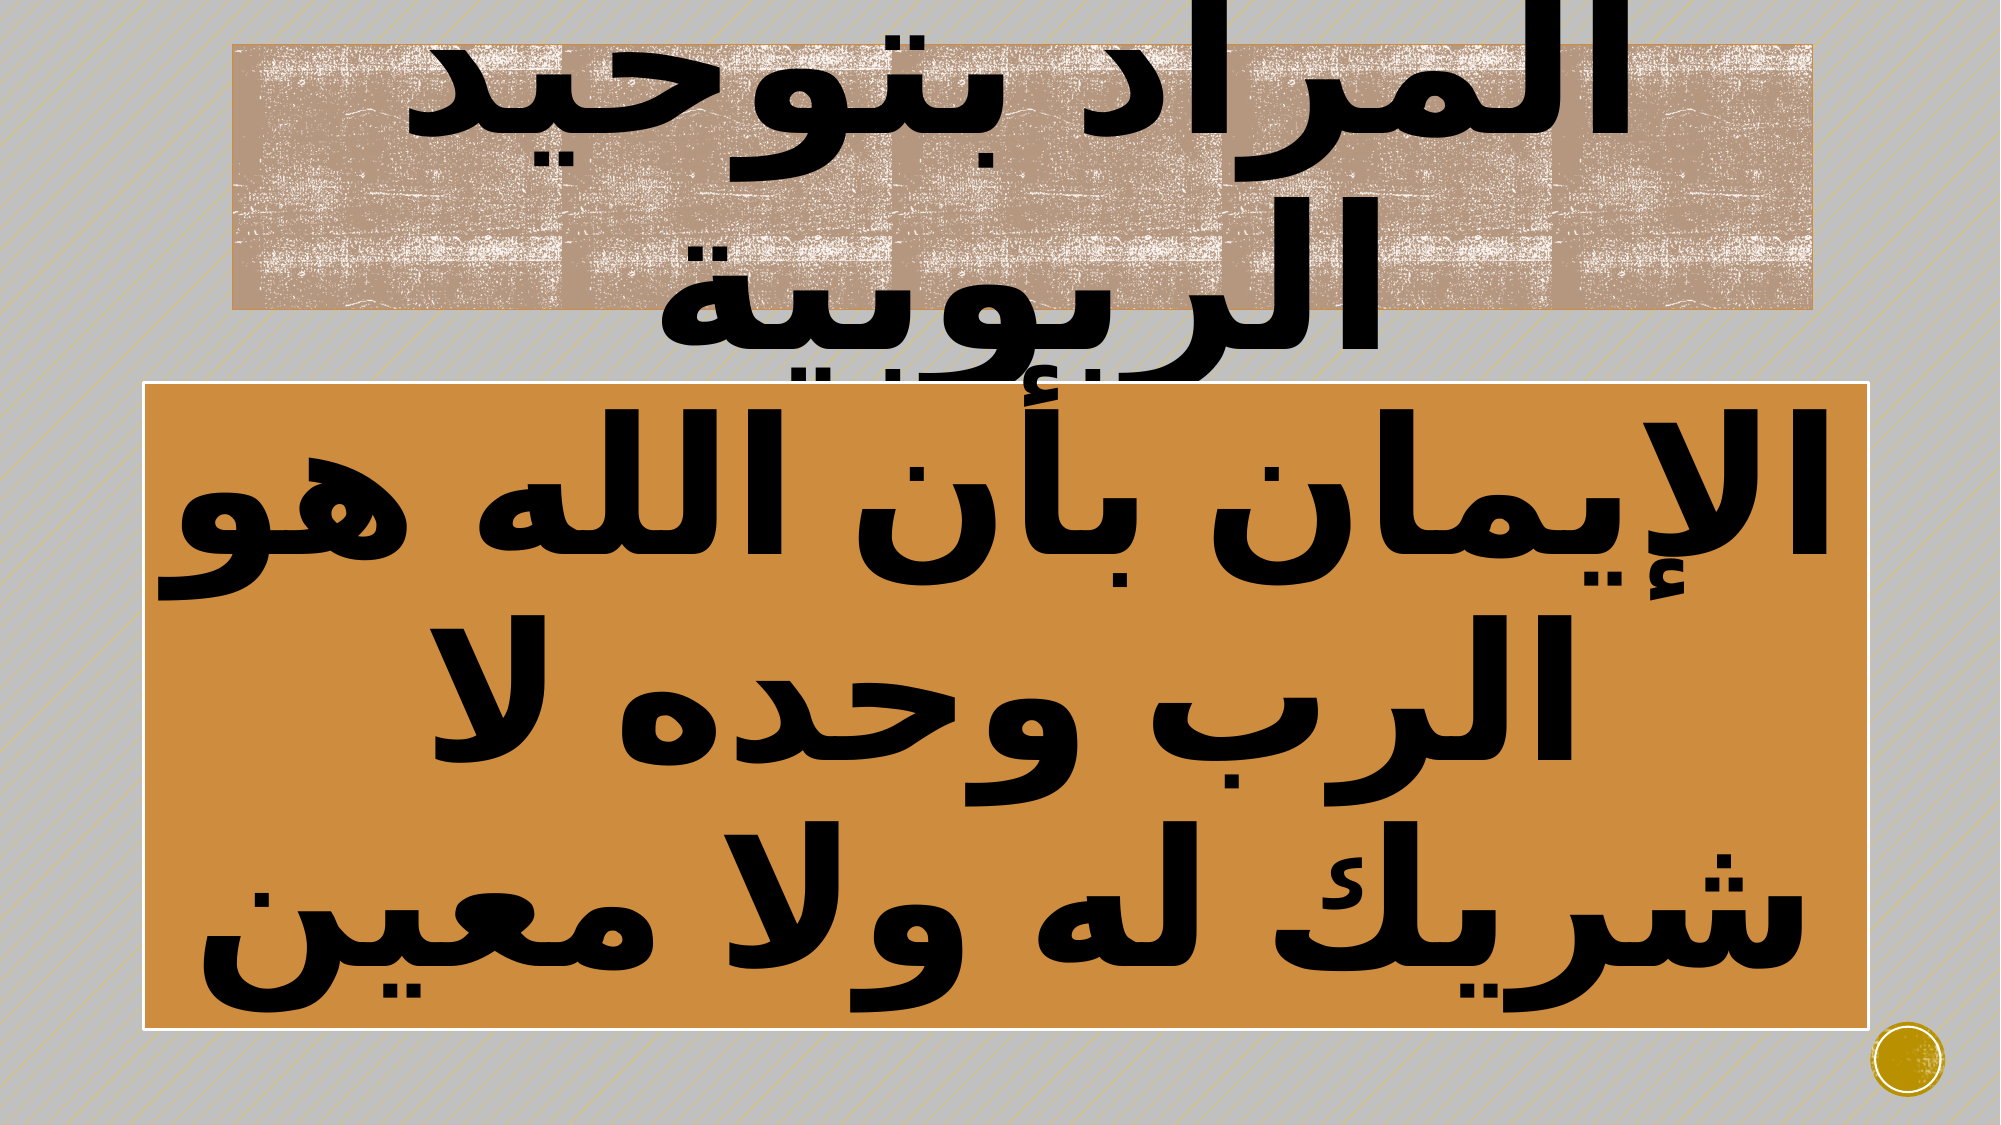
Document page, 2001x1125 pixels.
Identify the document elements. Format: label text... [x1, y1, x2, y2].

list الإيمان بأن الله هو الرب وحده لا شريك له ولا معين [142, 381, 1870, 1031]
title المراد بتوحيد الربوبية [232, 44, 1813, 310]
